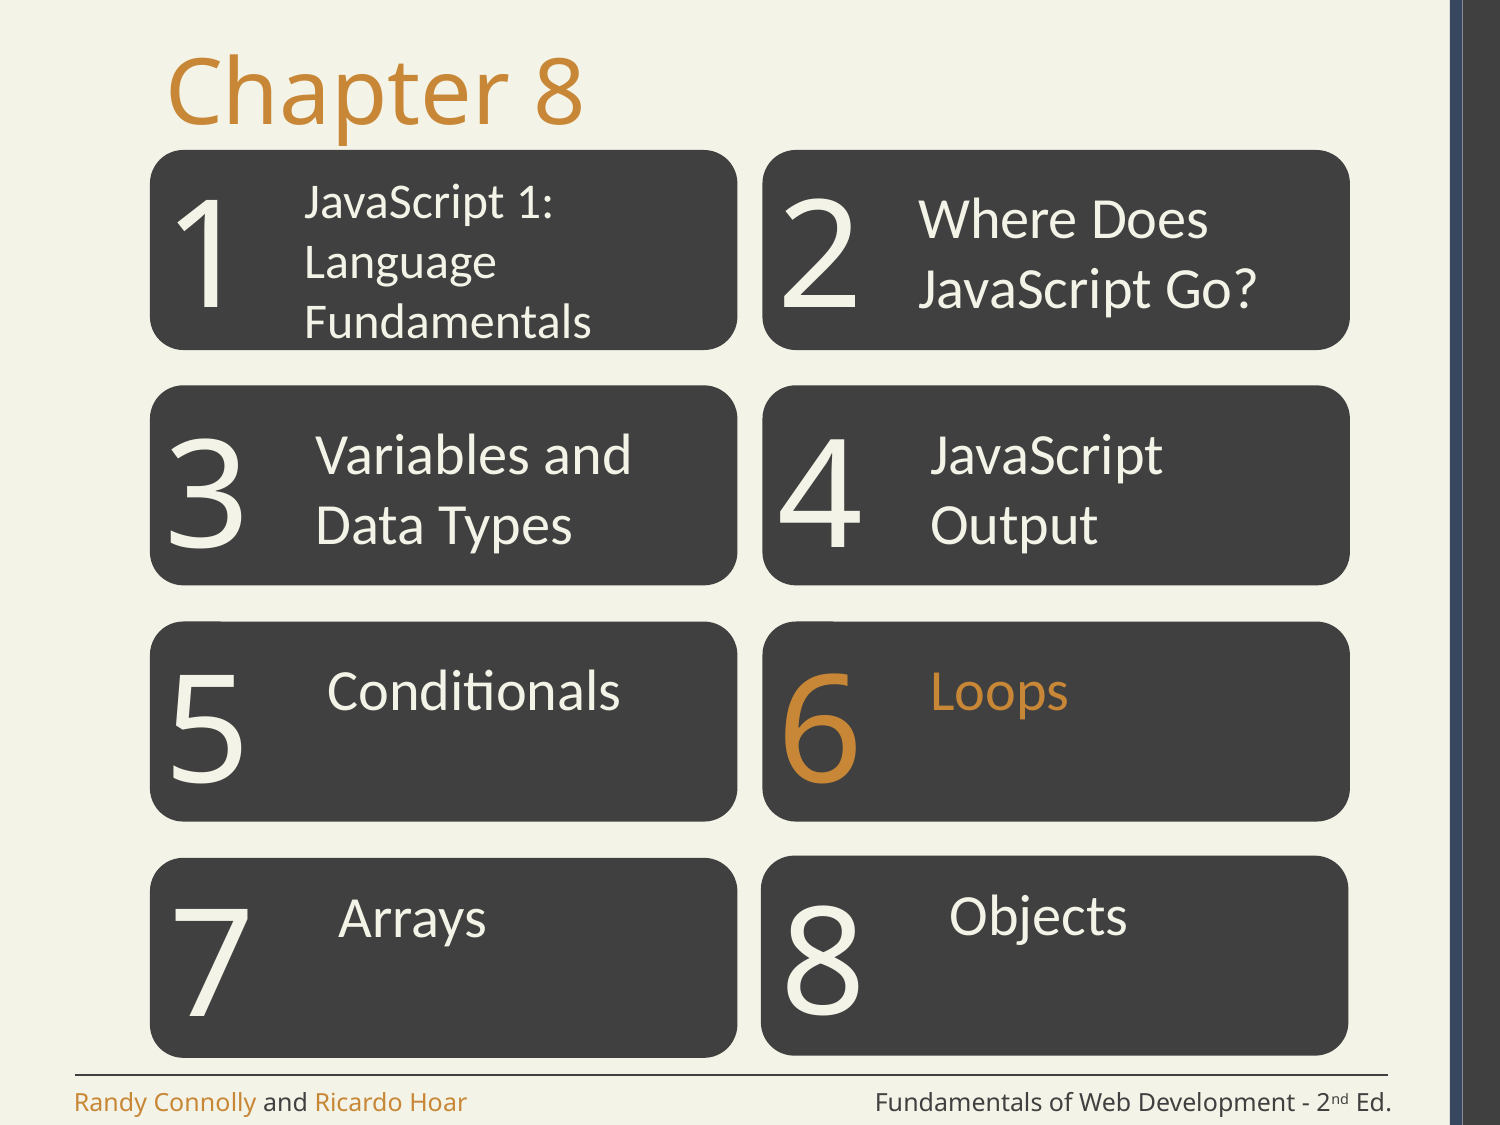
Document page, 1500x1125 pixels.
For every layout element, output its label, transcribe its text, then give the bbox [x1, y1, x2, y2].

title Chapter 8 [150, 24, 1450, 200]
text_box [775, 383, 1353, 588]
text_box 2 [762, 149, 875, 345]
text_box Loops [915, 645, 1329, 730]
text_box 4 [762, 390, 875, 586]
text_box [165, 619, 740, 824]
text_box Variables and Data Types [301, 408, 715, 564]
text_box 8 [765, 857, 879, 1052]
text_box Conditionals [312, 645, 727, 730]
text_box 5 [150, 624, 263, 820]
text_box [147, 871, 154, 1045]
text_box JavaScript 1: Language Fundamentals [289, 160, 703, 356]
text_box Where Does JavaScript Go? [903, 172, 1317, 328]
text_box 6 [762, 624, 875, 820]
text_box [162, 383, 740, 588]
text_box Arrays [324, 872, 738, 957]
text_box Objects [935, 869, 1349, 955]
text_box JavaScript Output [915, 408, 1329, 564]
text_box [758, 869, 765, 1043]
text_box [165, 855, 740, 1060]
text_box [774, 147, 1353, 353]
text_box [161, 147, 740, 353]
text_box 1 [150, 149, 263, 345]
text_box 3 [150, 390, 263, 586]
text_box [778, 619, 1353, 824]
text_box 7 [154, 859, 268, 1055]
text_box [775, 853, 1351, 1058]
